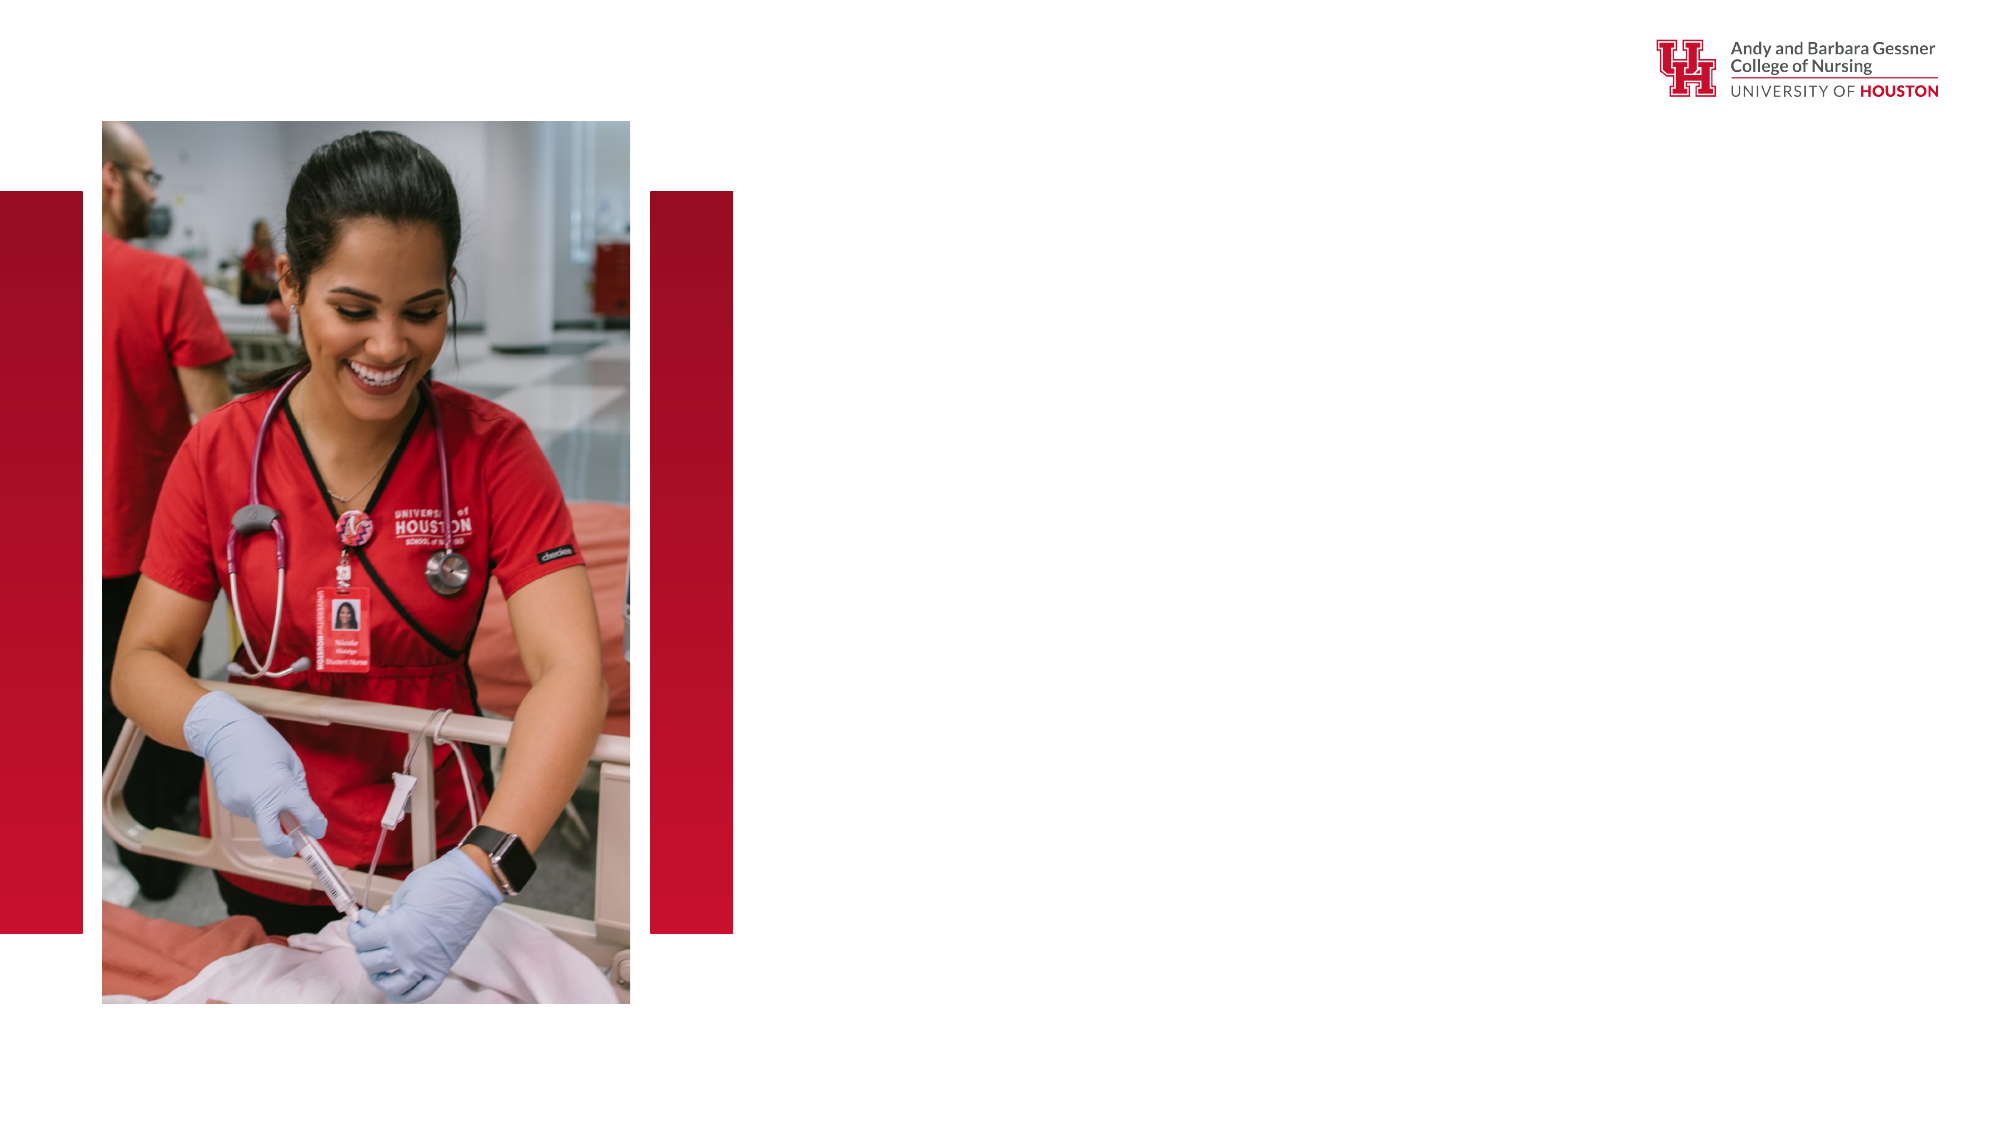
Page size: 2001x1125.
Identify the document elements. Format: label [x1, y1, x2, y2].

picture [1651, 25, 1968, 112]
picture [102, 121, 631, 1004]
